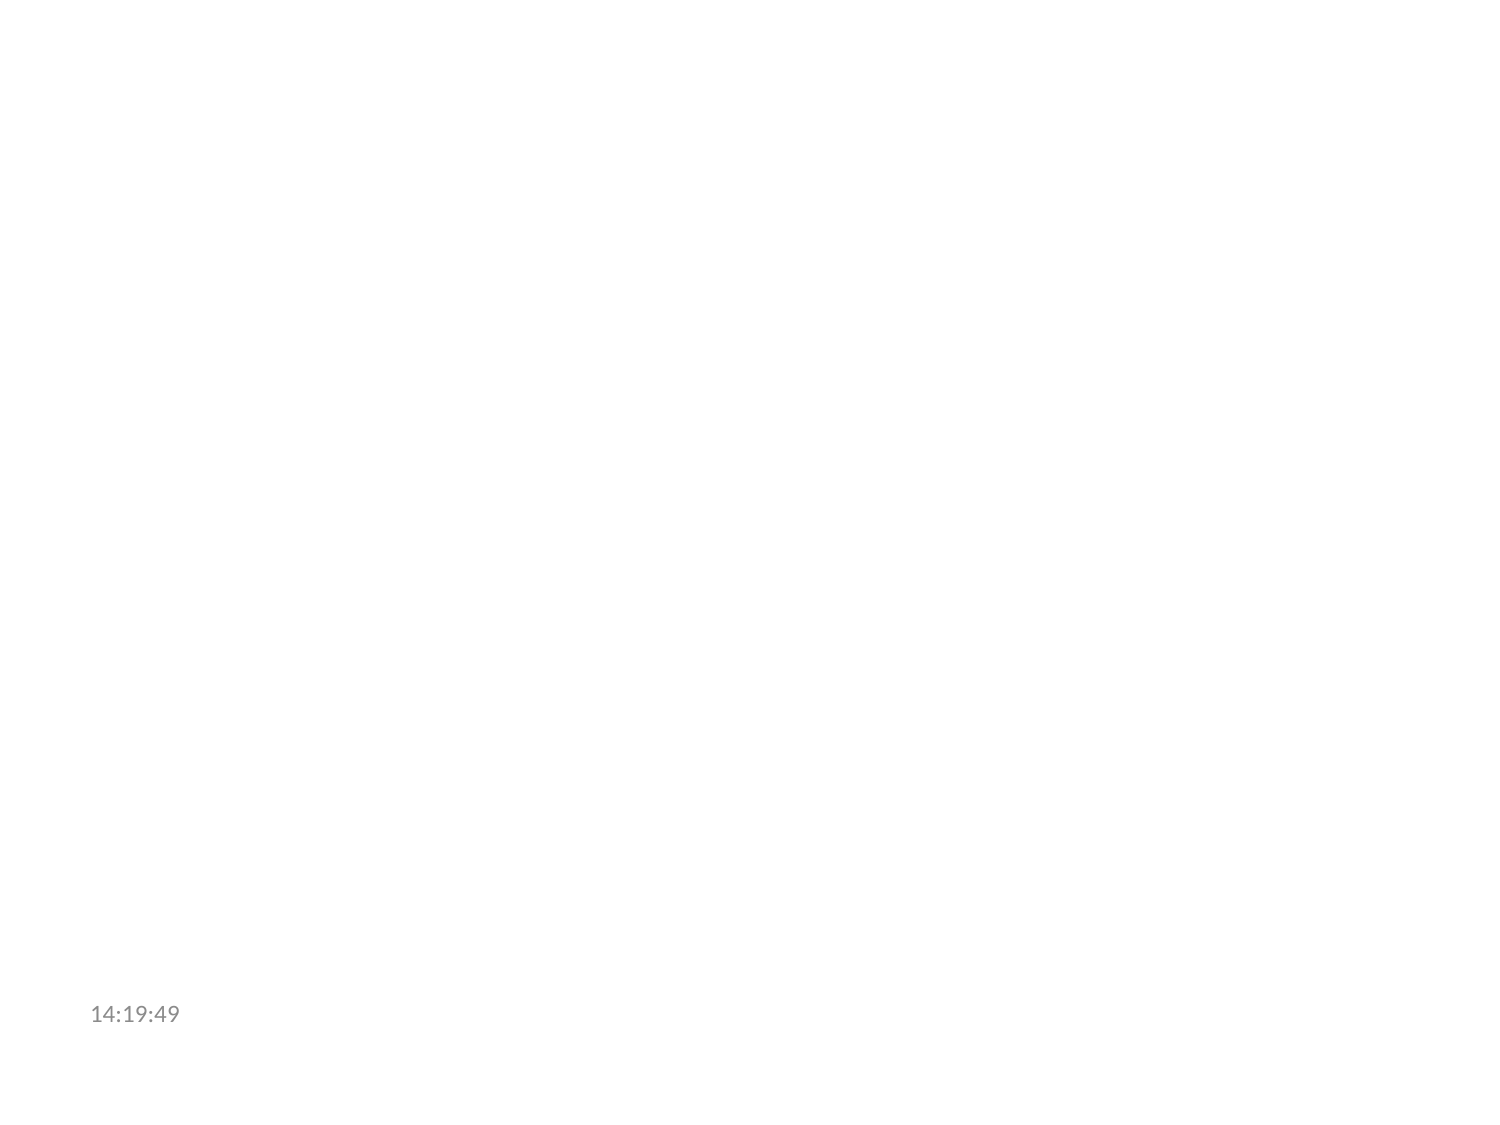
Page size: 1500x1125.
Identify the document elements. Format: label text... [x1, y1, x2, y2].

text_box 15:35:09 [75, 982, 425, 1043]
